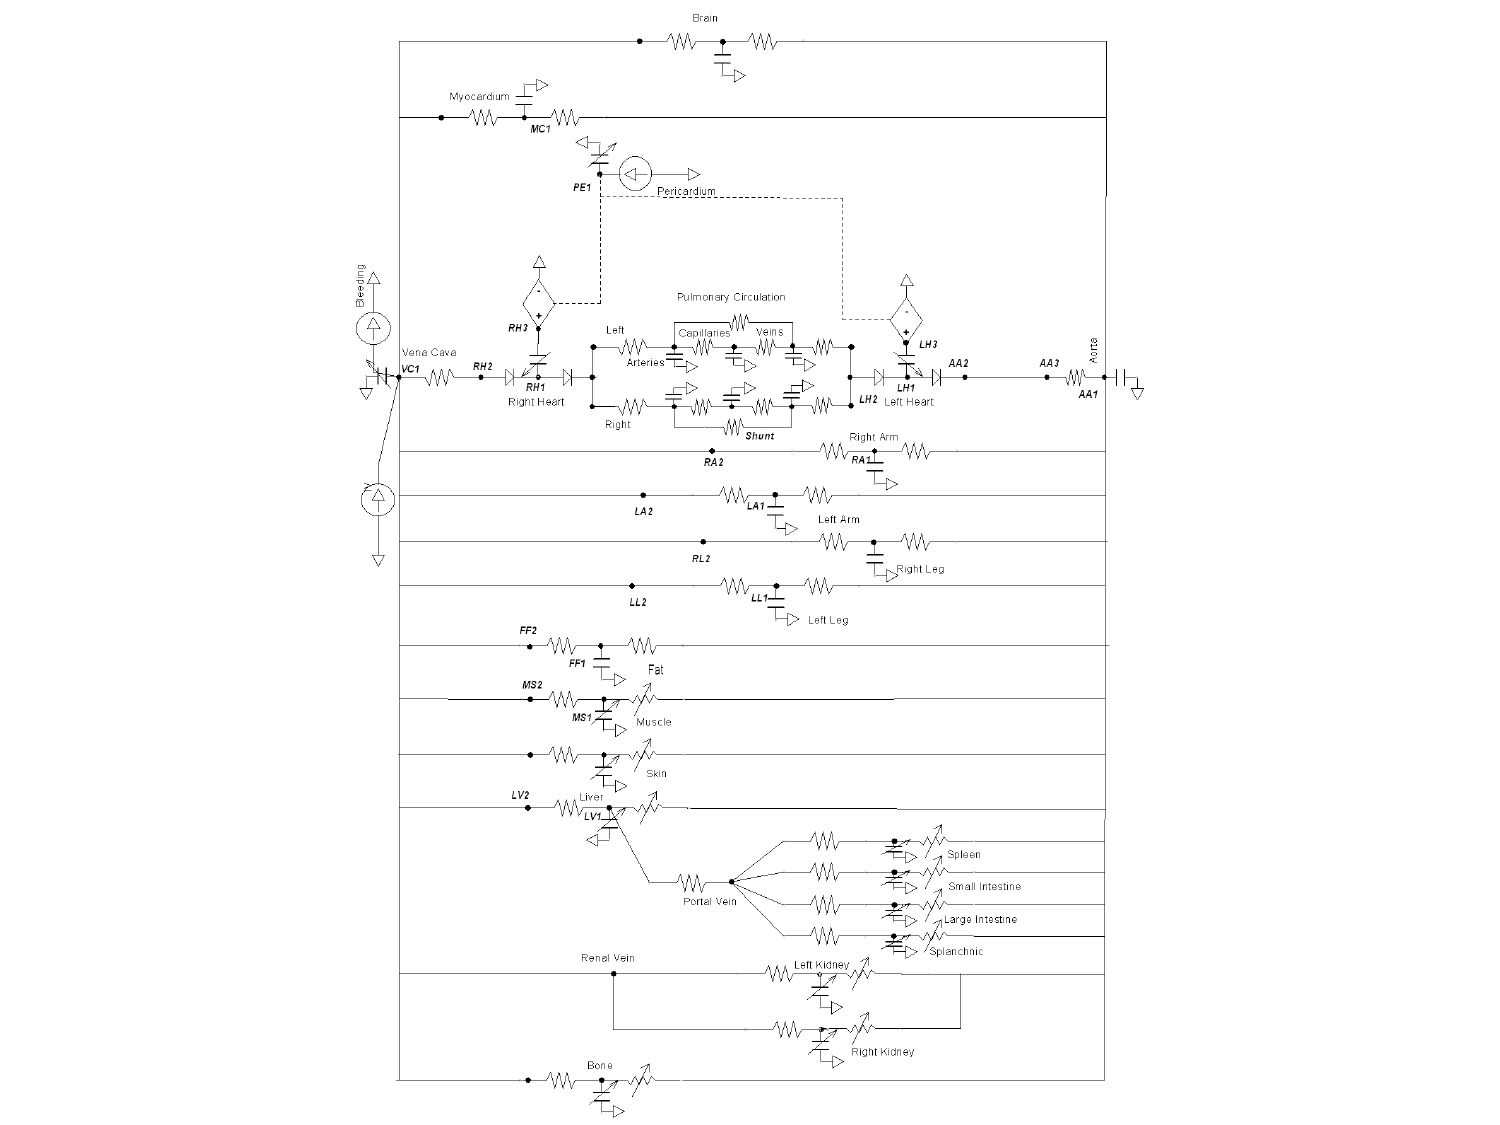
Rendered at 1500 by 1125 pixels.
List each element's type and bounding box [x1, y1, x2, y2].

picture [348, 0, 1152, 1125]
